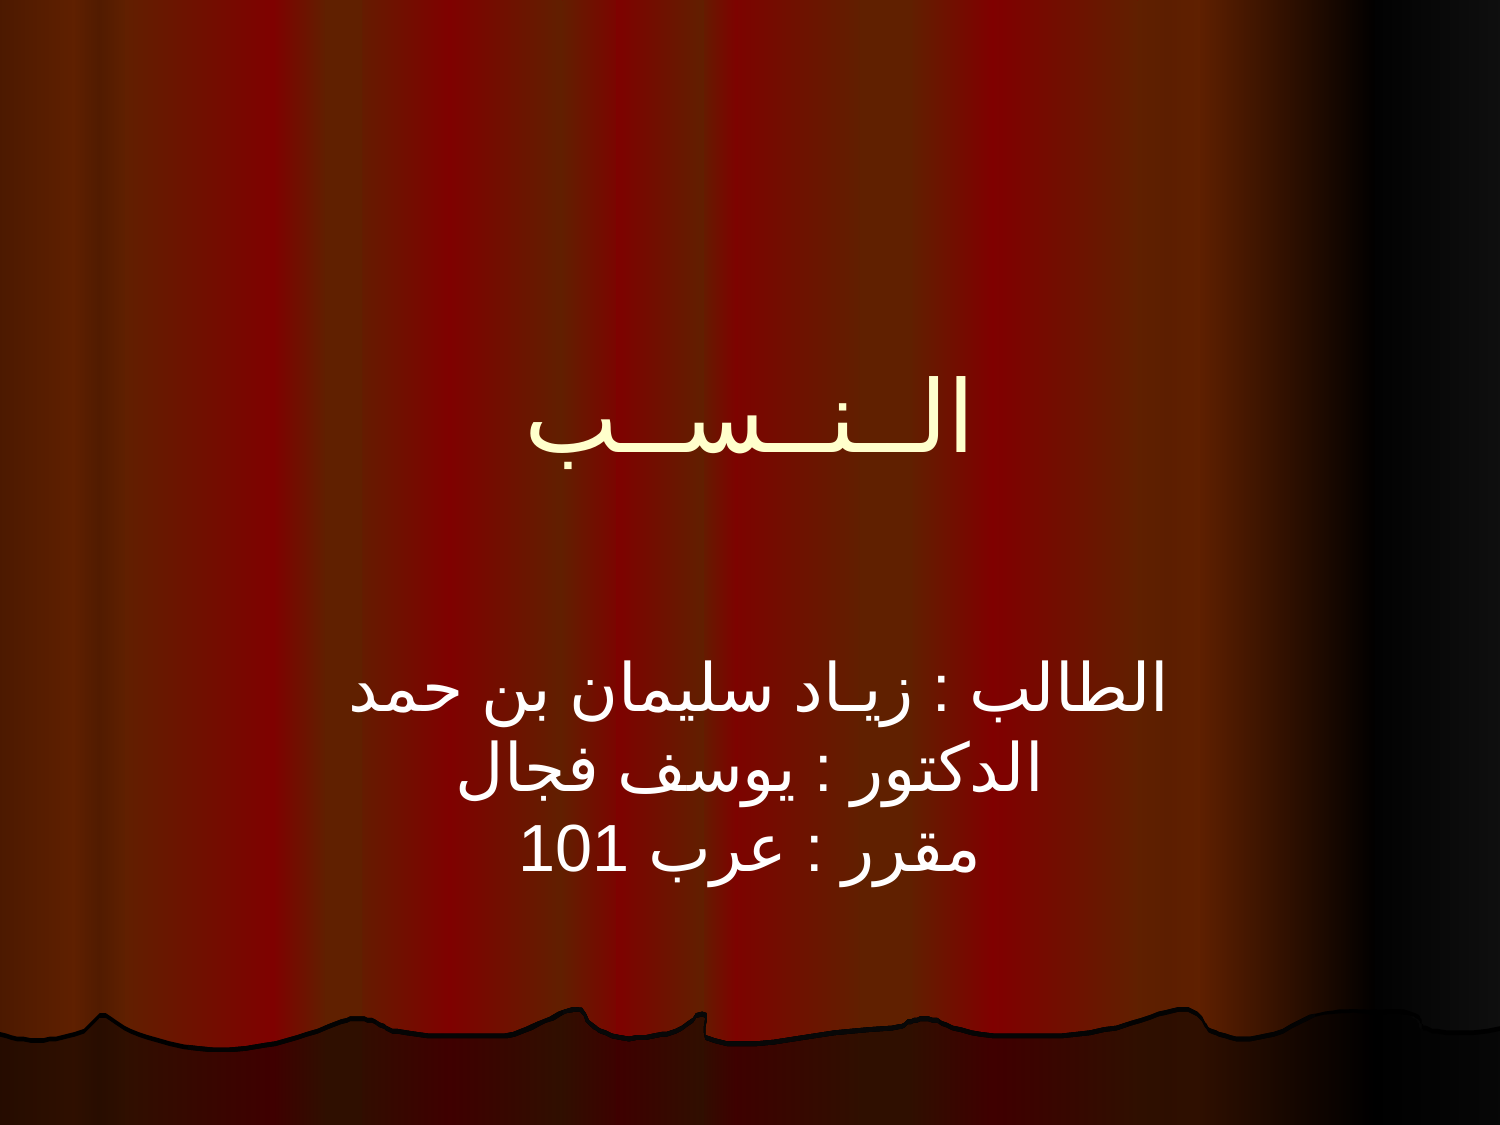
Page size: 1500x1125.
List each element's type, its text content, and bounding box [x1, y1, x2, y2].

subtitle الطالب : زيـاد سليمان بن حمد الدكتور : يوسف فجال مقرر : عرب 101 [225, 637, 1275, 925]
title الــنــســب [112, 262, 1388, 563]
